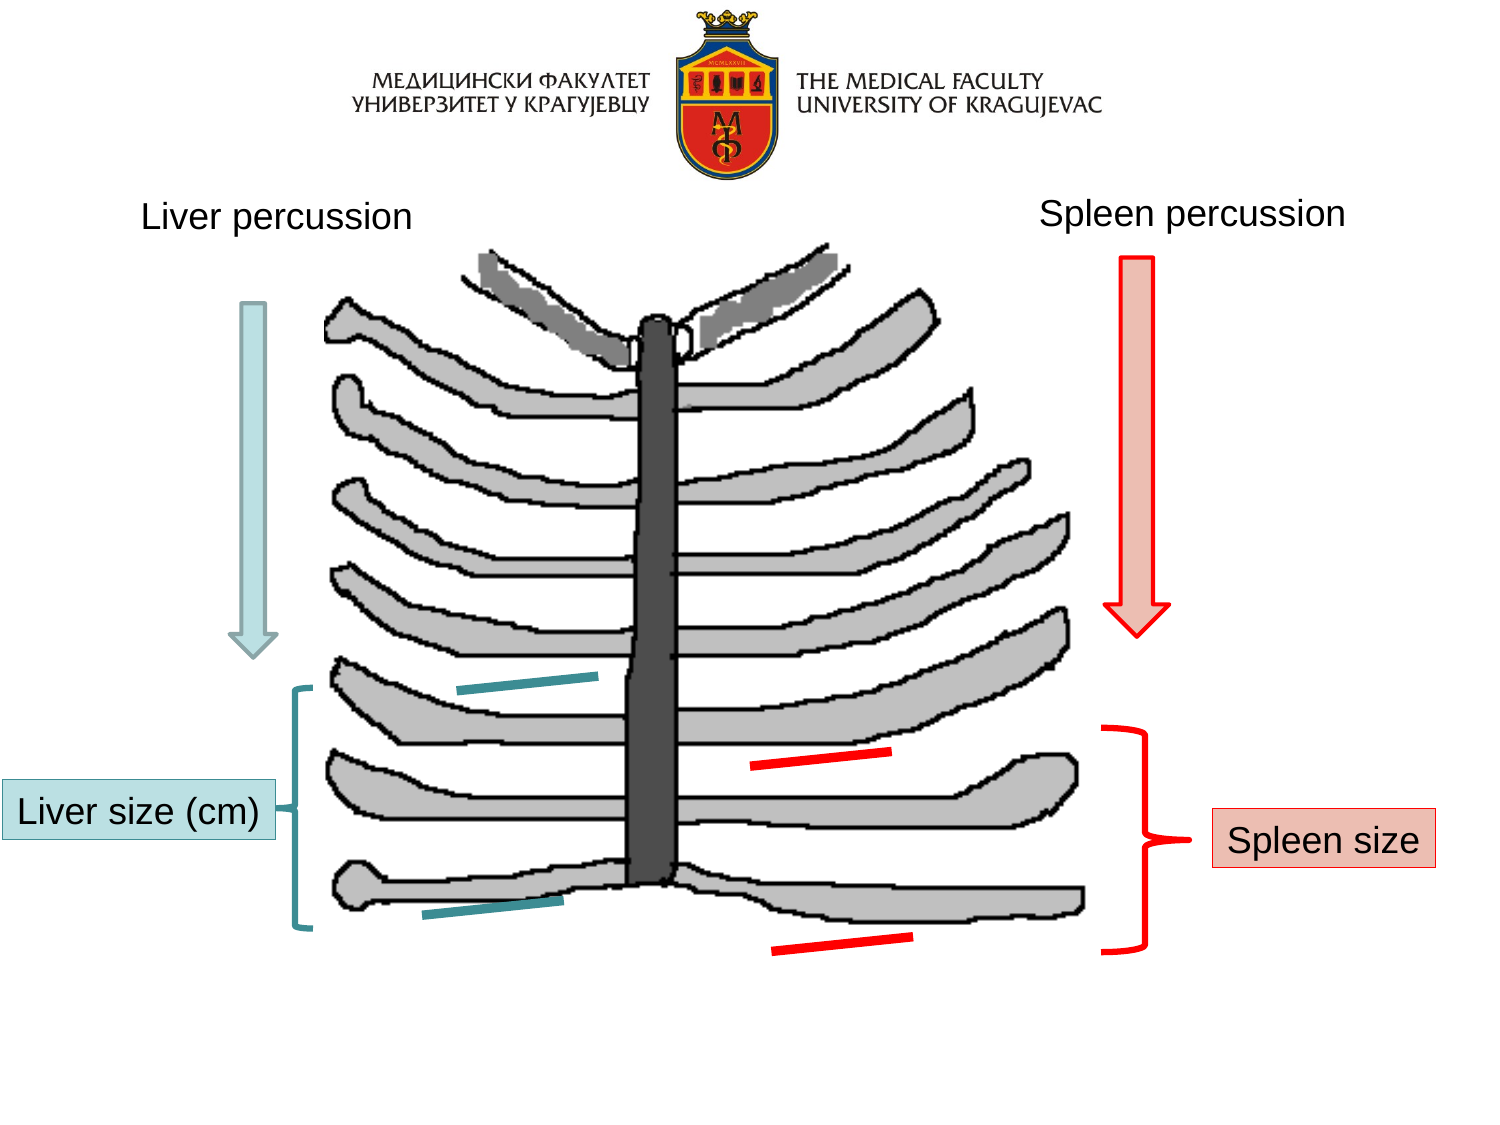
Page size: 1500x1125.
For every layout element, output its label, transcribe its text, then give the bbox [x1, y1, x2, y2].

text_box Liver percussion [125, 184, 428, 245]
text_box Liver size (cm) [2, 779, 276, 840]
text_box [1110, 727, 1190, 953]
text_box Spleen size [1212, 808, 1436, 868]
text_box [421, 900, 564, 916]
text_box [456, 675, 599, 692]
text_box [1110, 255, 1172, 639]
text_box [276, 687, 314, 930]
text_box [749, 751, 892, 767]
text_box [771, 936, 914, 952]
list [324, 196, 1105, 1125]
text_box Spleen percussion [1023, 181, 1362, 242]
picture [328, 0, 1125, 191]
text_box [227, 301, 279, 660]
